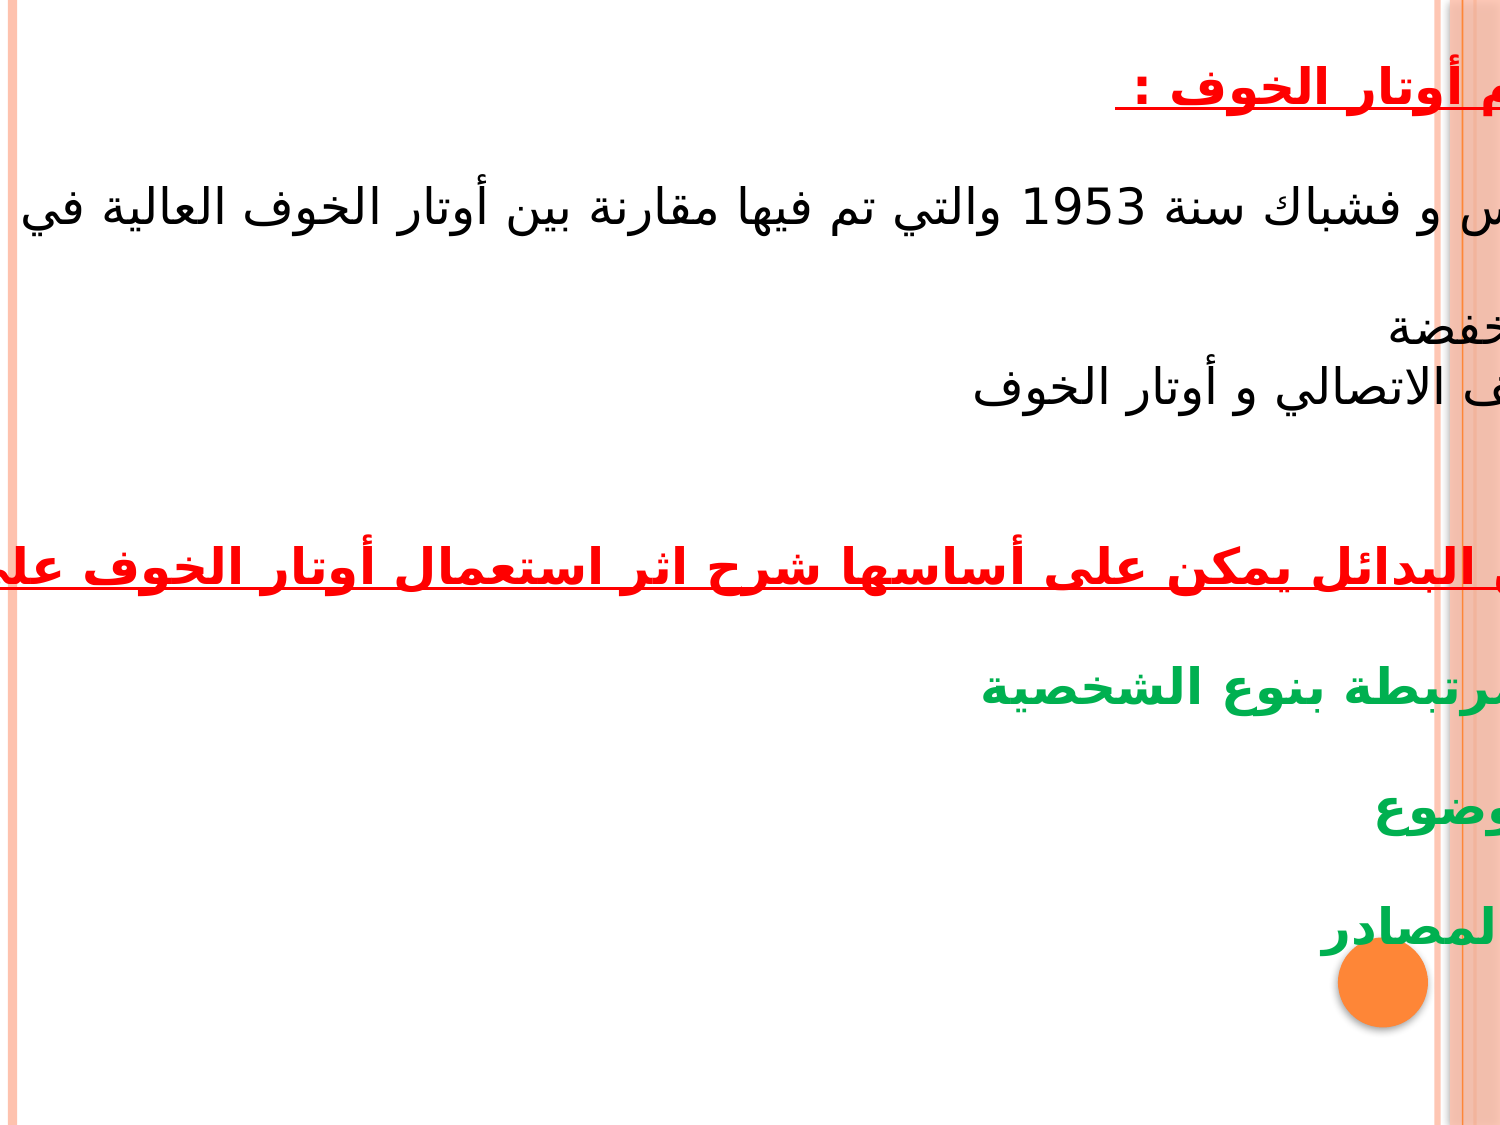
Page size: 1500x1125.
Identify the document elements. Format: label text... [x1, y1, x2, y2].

text_box 3- استخدام أوتار الخوف : دراسة جانيس و فشباك سنة 1953 والتي تم فيها مقارنة بين أوتار الخوف العالية في الرسالة و أوتار الخوف المنخفضة طبيعة الموقف الاتصالي و أوتار الخوف سلسلة من البدائل يمكن على أساسها شرح اثر استعمال أوتار الخوف على الإقناع : قد تكون مرتبطة بنوع الشخصية أهمية الموضوع مصداقية المصادر [0, 46, 1500, 962]
